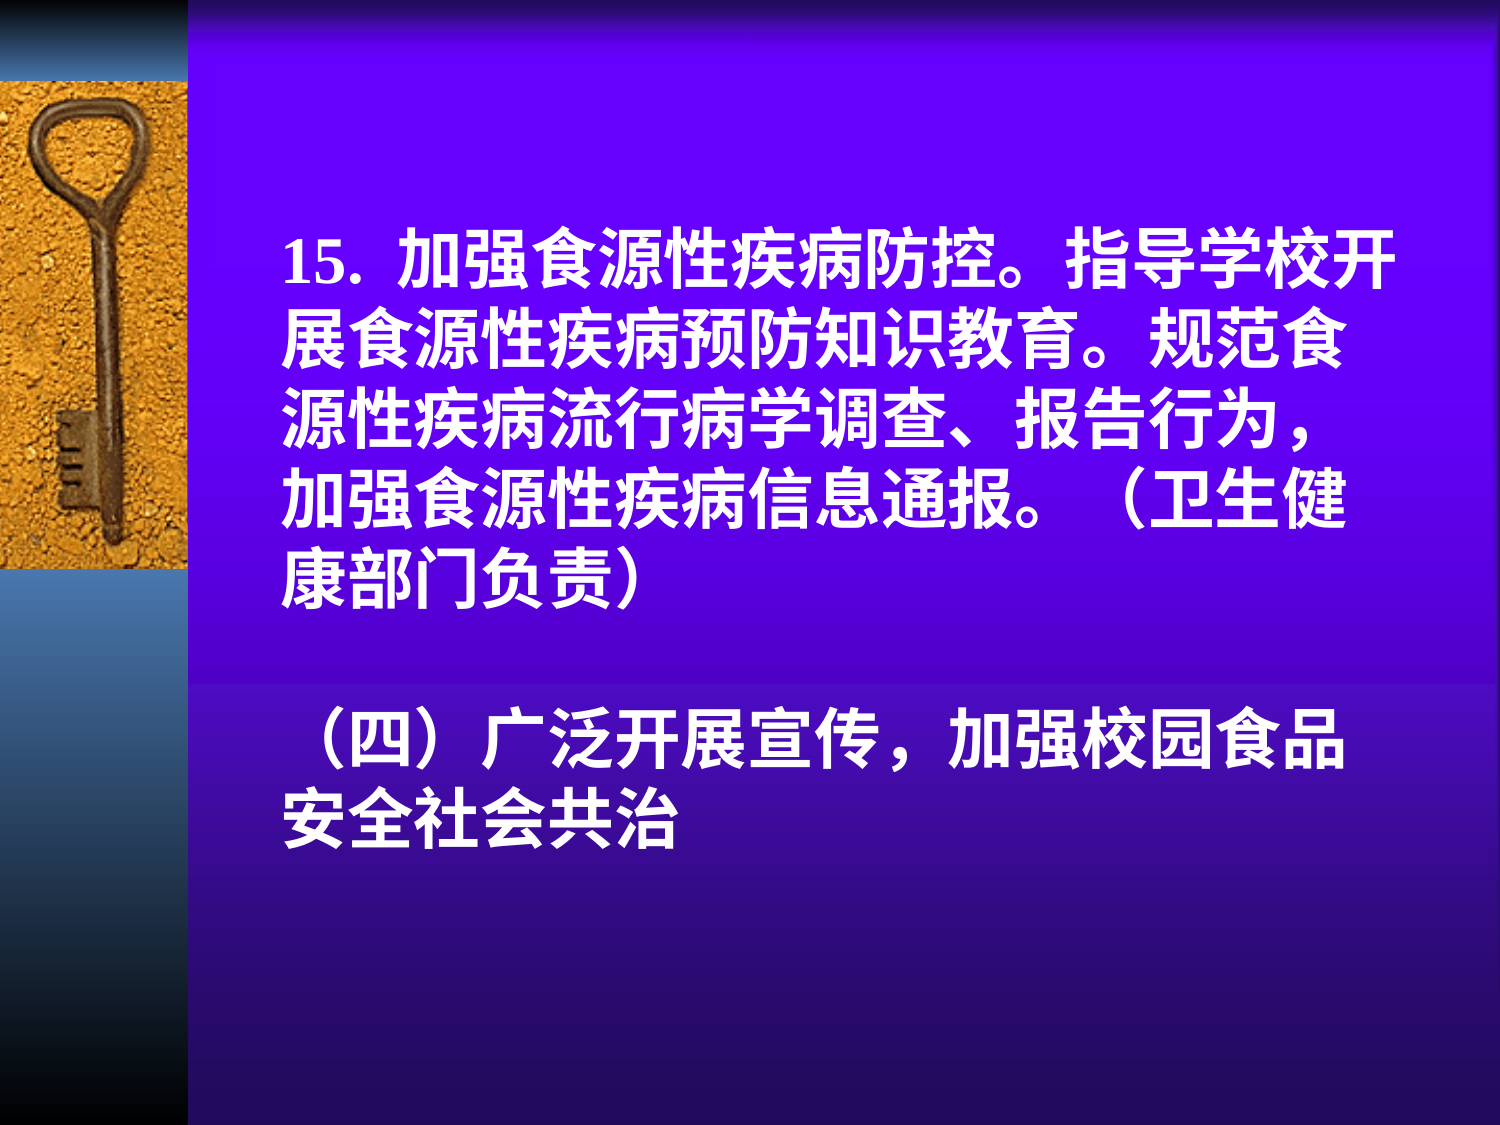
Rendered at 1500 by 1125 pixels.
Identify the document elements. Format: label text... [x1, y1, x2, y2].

picture [0, 0, 1500, 1125]
text_box 15. 加强食源性疾病防控。指导学校开展食源性疾病预防知识教育。规范食源性疾病流行病学调查、报告行为，加强食源性疾病信息通报。（卫生健康部门负责） （四）广泛开展宣传，加强校园食品安全社会共治 [265, 90, 1424, 1025]
